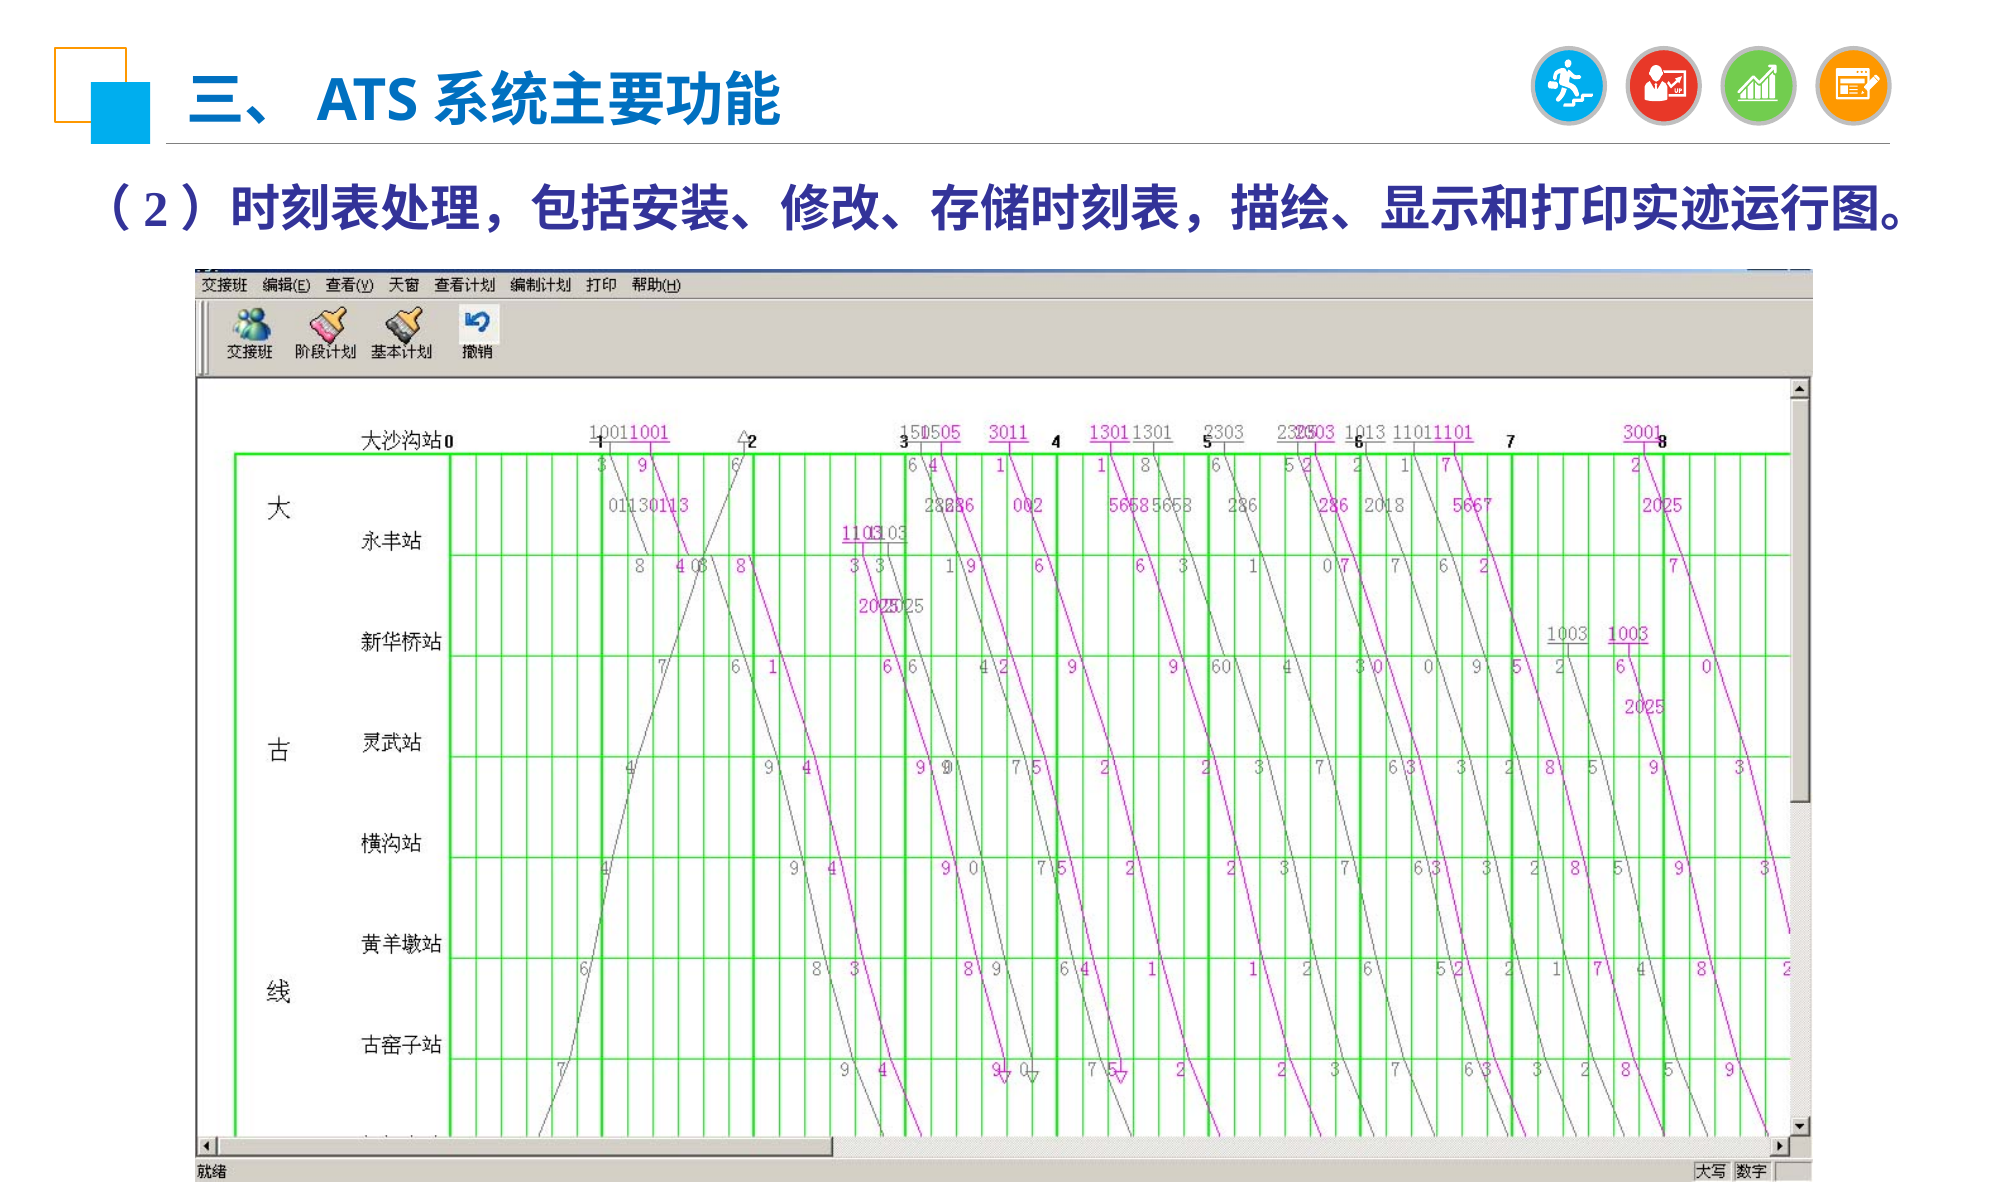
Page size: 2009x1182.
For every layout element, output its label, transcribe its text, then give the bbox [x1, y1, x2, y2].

picture [195, 269, 1814, 1182]
text_box 三、ATS系统主要功能 [165, 51, 803, 142]
text_box （2）时刻表处理，包括安装、修改、存储时刻表，描绘、显示和打印实迹运行图。 [66, 168, 1915, 244]
